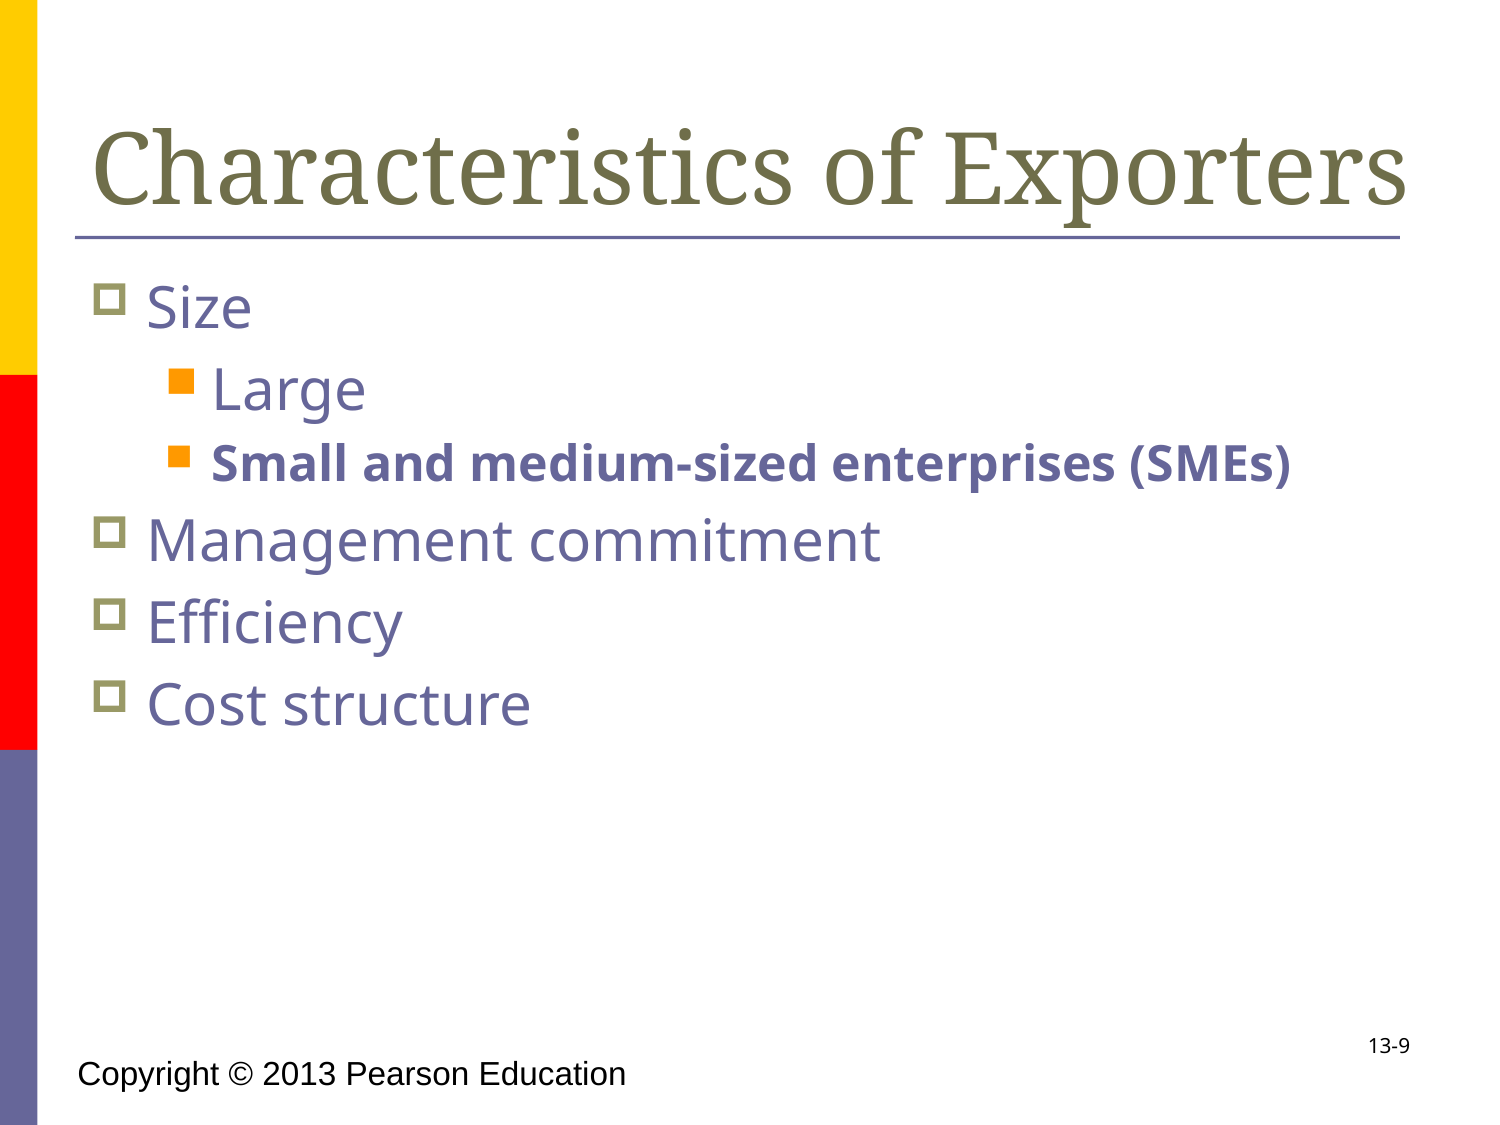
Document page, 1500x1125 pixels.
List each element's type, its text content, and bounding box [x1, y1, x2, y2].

list Size Large Small and medium-sized enterprises (SMEs) Management commitment Efficiency Cost structure [75, 262, 1425, 1006]
slide_number 13-9 [1074, 1025, 1425, 1100]
title Characteristics of Exporters [75, 45, 1425, 233]
